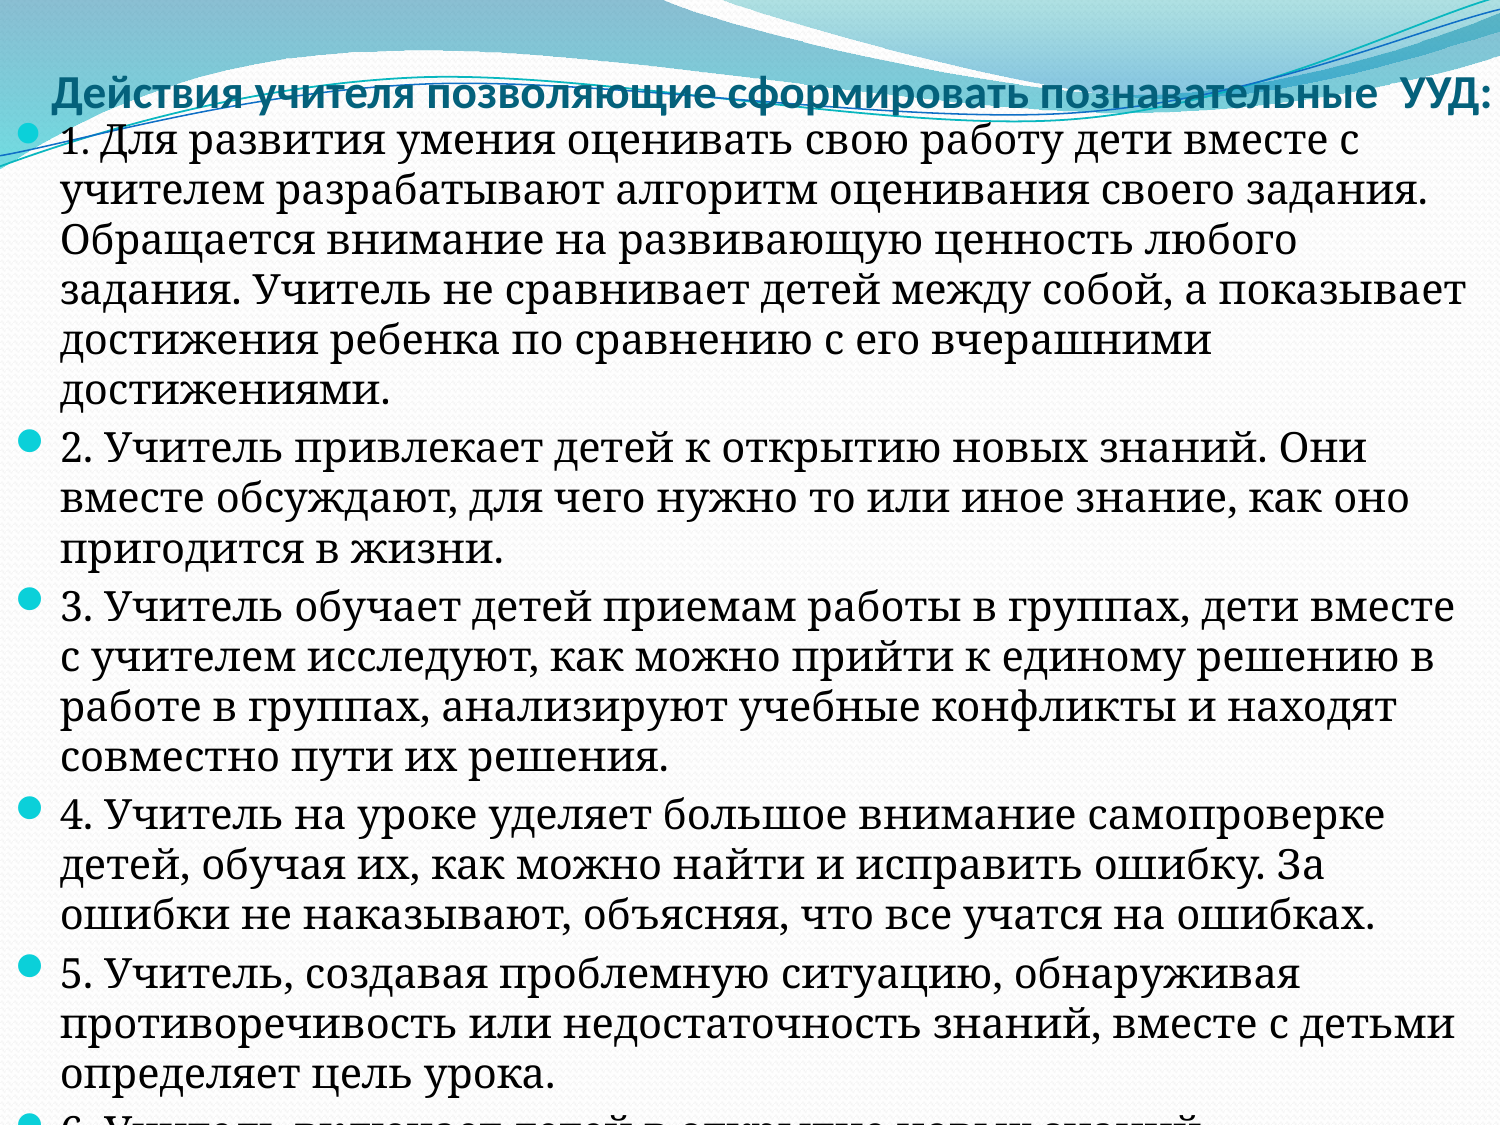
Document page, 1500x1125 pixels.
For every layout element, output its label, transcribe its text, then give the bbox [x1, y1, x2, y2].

title Действия учителя позволяющие сформировать познавательные УУД: [44, 35, 1500, 105]
list 1. Для развития умения оценивать свою работу дети вместе с учителем разрабатывают алгоритм оценивания своего задания. Обращается внимание на развивающую ценность любого задания. Учитель не сравнивает детей между собой, а показывает достижения ребенка по сравнению с его вчерашними достижениями. 2. Учитель привлекает детей к открытию новых знаний. Они вместе обсуждают, для чего нужно то или иное знание, как оно пригодится в жизни. 3. Учитель обучает детей приемам работы в группах, дети вместе с учителем исследуют, как можно прийти к единому решению в работе в группах, анализируют учебные конфликты и находят совместно пути их решения. 4. Учитель на уроке уделяет большое внимание самопроверке детей, обучая их, как можно найти и исправить ошибку. За ошибки не наказывают, объясняя, что все учатся на ошибках. 5. Учитель, создавая проблемную ситуацию, обнаруживая противоречивость или недостаточность знаний, вместе с детьми определяет цель урока. 6. Учитель включает детей в открытие новых знаний. [0, 105, 1500, 897]
